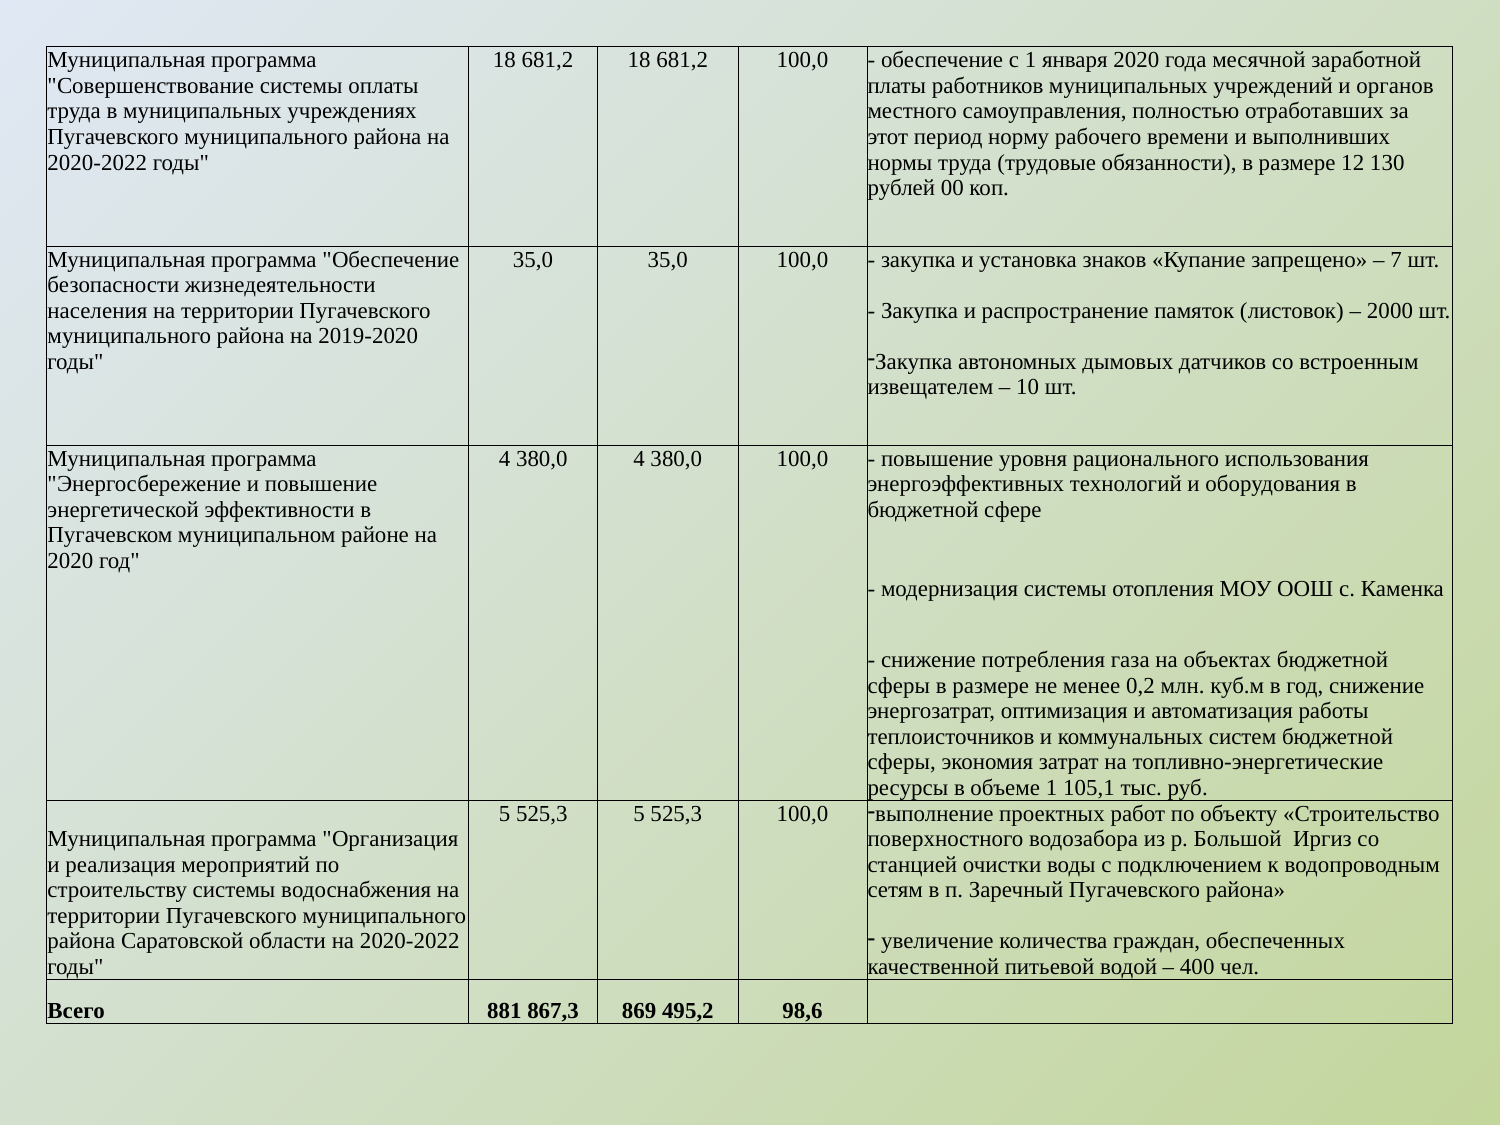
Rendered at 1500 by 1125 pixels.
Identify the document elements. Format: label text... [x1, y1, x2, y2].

table_cell 98,6 [739, 980, 867, 1023]
table_cell - снижение потребления газа на объектах бюджетной сферы в размере не менее 0,2 млн. куб.м в год, снижение энергозатрат, оптимизация и автоматизация работы теплоисточников и коммунальных систем бюджетной сферы, экономия затрат на топливно-энергетические ресурсы в объеме 1 105,1 тыс. руб. [868, 601, 1452, 800]
table_cell 100,0 [739, 247, 867, 445]
table_cell - закупка и установка знаков «Купание запрещено» – 7 шт. - Закупка и распространение памяток (листовок) – 2000 шт. Закупка автономных дымовых датчиков со встроенным извещателем – 10 шт. [868, 247, 1452, 445]
table_cell 35,0 [469, 247, 597, 445]
table_cell [868, 980, 1452, 1023]
table_cell Всего [47, 980, 468, 1023]
table_header Муниципальная программа "Совершенствование системы оплаты труда в муниципальных учреждениях Пугачевского муниципального района на 2020-2022 годы" [47, 47, 468, 246]
table_cell 5 525,3 [598, 801, 738, 979]
table_cell 35,0 [598, 247, 738, 445]
table_cell 100,0 [739, 446, 867, 800]
table_cell 869 495,2 [598, 980, 738, 1023]
table_cell Муниципальная программа "Обеспечение безопасности жизнедеятельности населения на территории Пугачевского муниципального района на 2019-2020 годы" [47, 247, 468, 445]
table_cell - модернизация системы отопления МОУ ООШ с. Каменка [868, 543, 1452, 601]
table_cell 4 380,0 [598, 446, 738, 800]
table_cell - повышение уровня рационального использования энергоэффективных технологий и оборудования в бюджетной сфере [868, 446, 1452, 543]
table_cell 881 867,3 [469, 980, 597, 1023]
table_cell Муниципальная программа "Организация и реализация мероприятий по строительству системы водоснабжения на территории Пугачевского муниципального района Саратовской области на 2020-2022 годы" [47, 801, 468, 979]
table_header 18 681,2 [598, 47, 738, 246]
table_cell выполнение проектных работ по объекту «Строительство поверхностного водозабора из р. Большой Иргиз со станцией очистки воды с подключением к водопроводным сетям в п. Заречный Пугачевского района» увеличение количества граждан, обеспеченных качественной питьевой водой – 400 чел. [868, 801, 1452, 979]
table_cell 4 380,0 [469, 446, 597, 800]
table_cell 100,0 [739, 801, 867, 979]
table_header - обеспечение с 1 января 2020 года месячной заработной платы работников муниципальных учреждений и органов местного самоуправления, полностью отработавших за этот период норму рабочего времени и выполнивших нормы труда (трудовые обязанности), в размере 12 130 рублей 00 коп. [868, 47, 1452, 246]
table_cell 5 525,3 [469, 801, 597, 979]
table_header 100,0 [739, 47, 867, 246]
table_header 18 681,2 [469, 47, 597, 246]
table_cell Муниципальная программа "Энергосбережение и повышение энергетической эффективности в Пугачевском муниципальном районе на 2020 год" [47, 446, 468, 800]
